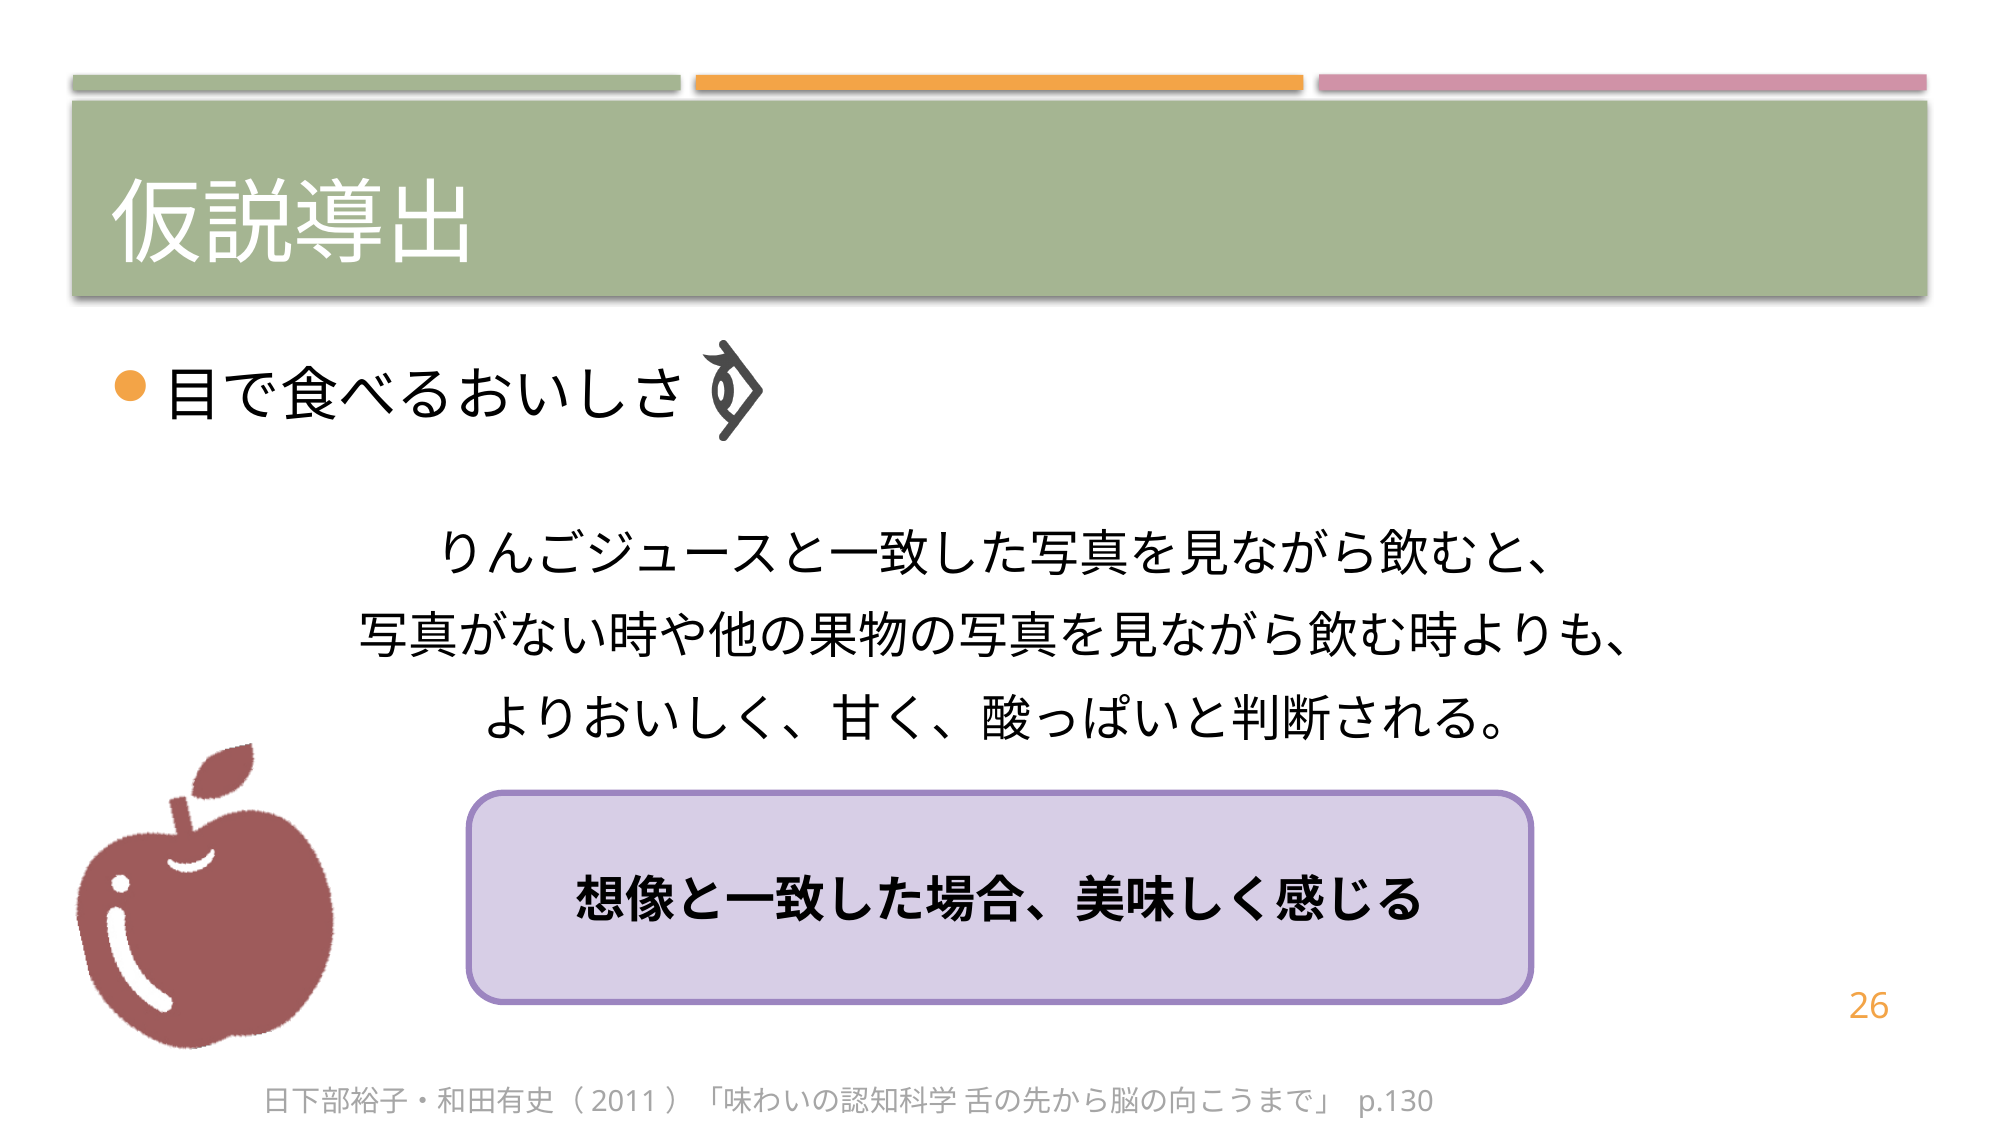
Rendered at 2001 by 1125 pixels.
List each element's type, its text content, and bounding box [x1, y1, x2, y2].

picture [682, 339, 784, 442]
slide_number 26 [1732, 977, 1905, 1037]
list 目で食べるおいしさ りんごジュースと一致した写真を見ながら飲むと、 写真がない時や他の果物の写真を見ながら飲む時よりも、 よりおいしく、甘く、酸っぱいと判断される。 [95, 350, 1905, 954]
title 仮説導出 [95, 115, 1905, 282]
text_box 日下部裕子・和田有史（2011）「味わいの認知科学 舌の先から脳の向こうまで」 p.130 [247, 1074, 1753, 1125]
text_box 想像と一致した場合、美味しく感じる [466, 790, 1534, 1004]
picture [57, 757, 343, 1044]
